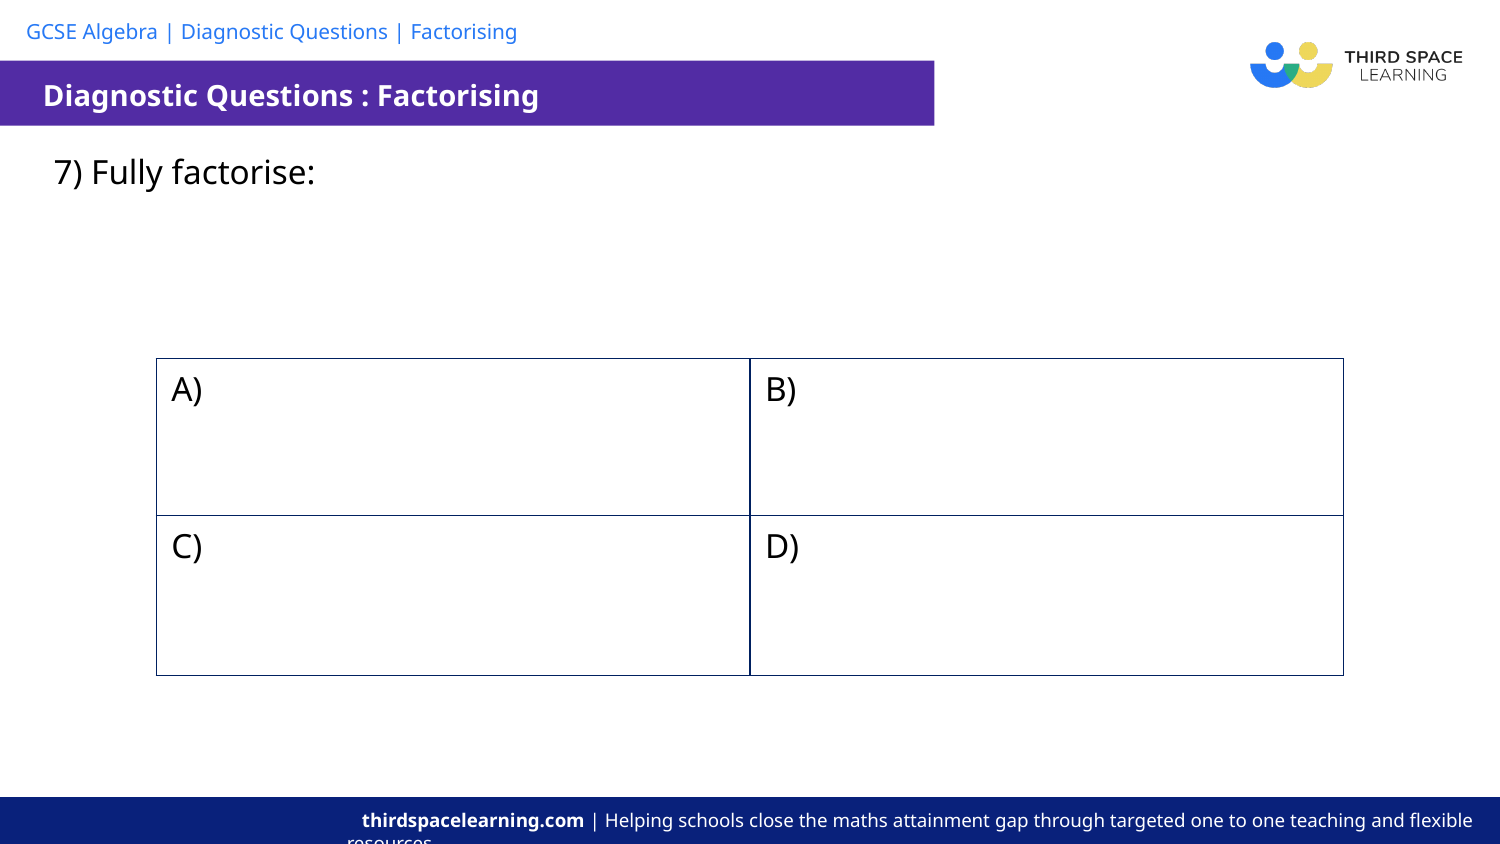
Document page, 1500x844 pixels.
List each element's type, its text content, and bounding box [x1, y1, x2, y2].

text_box Diagnostic Questions : Factorising [27, 61, 849, 127]
picture [1250, 33, 1465, 99]
